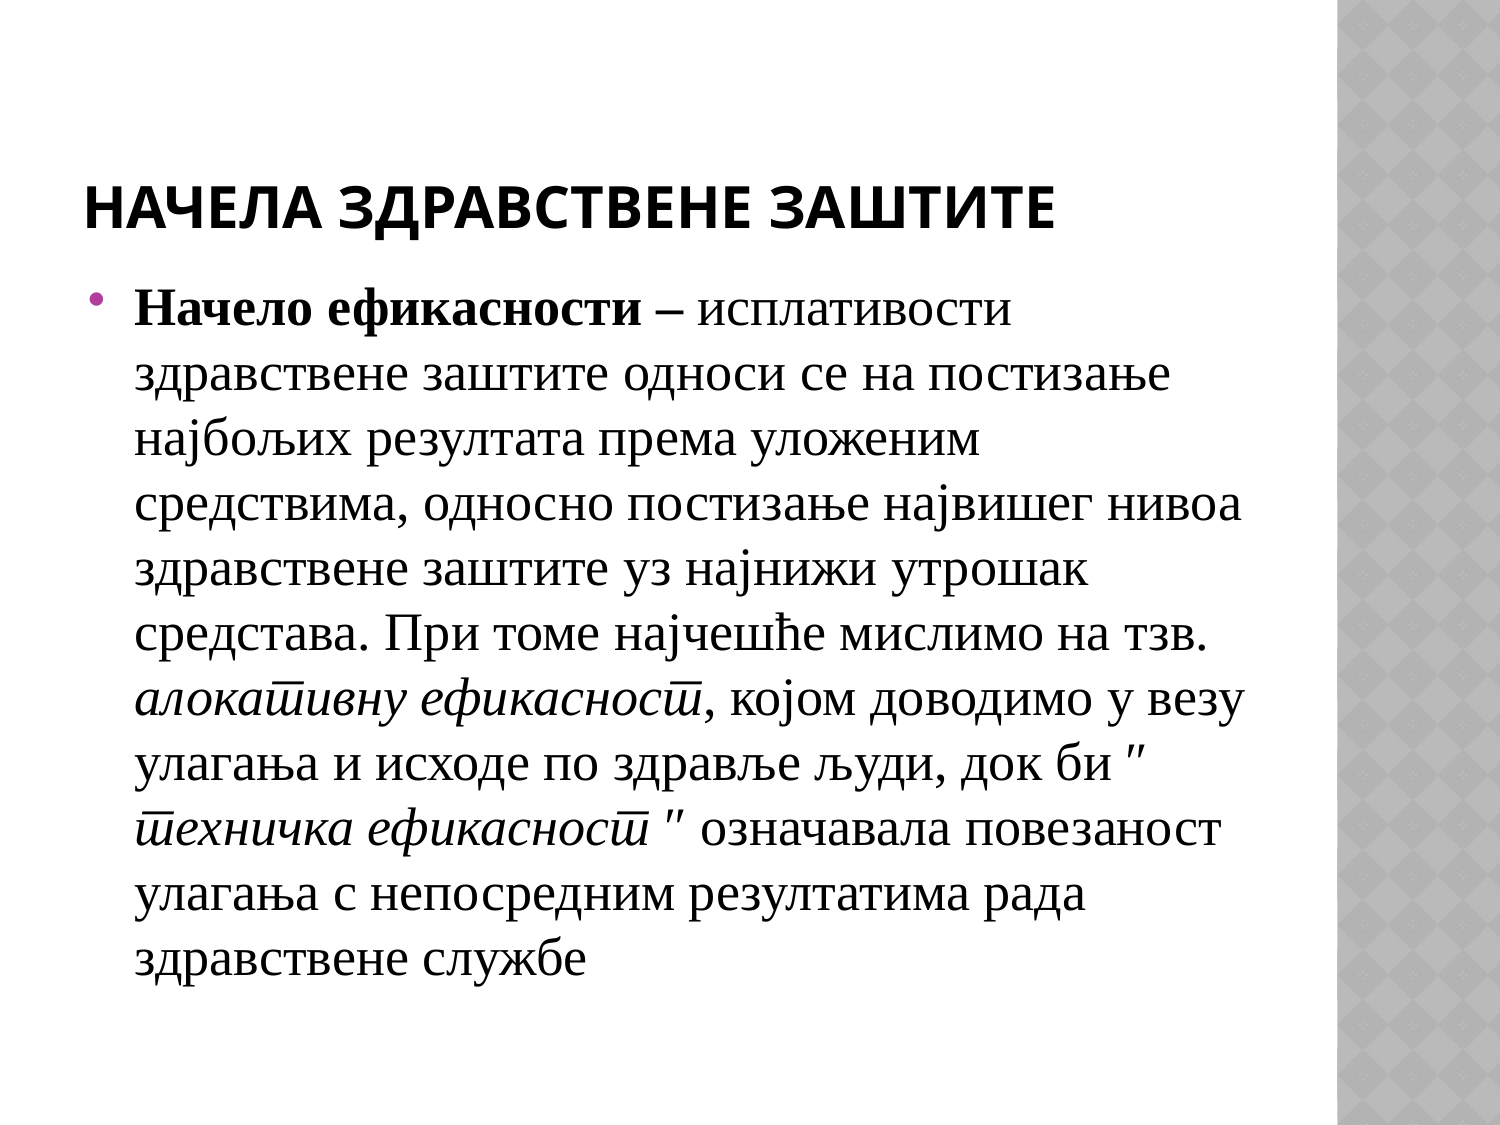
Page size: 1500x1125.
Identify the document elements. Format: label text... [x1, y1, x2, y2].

list Начело ефикасности – исплативости здравствене заштите односи се на постизање најбољих резултата према уложеним средствима, односно постизање највишег нивоа здравствене заштите уз најнижи утрошак средстава. При томе најчешће мислимо на тзв. алокативну ефикасност, којом доводимо у везу улагања и исходе по здравље људи, док би ″ техничка ефикасност ″ означавала повезаност улагања с непосредним резултатима рада здравствене службе [75, 264, 1263, 1059]
title НАЧЕЛА ЗДРАВСТВЕНЕ ЗАШТИТЕ [75, 52, 1263, 240]
